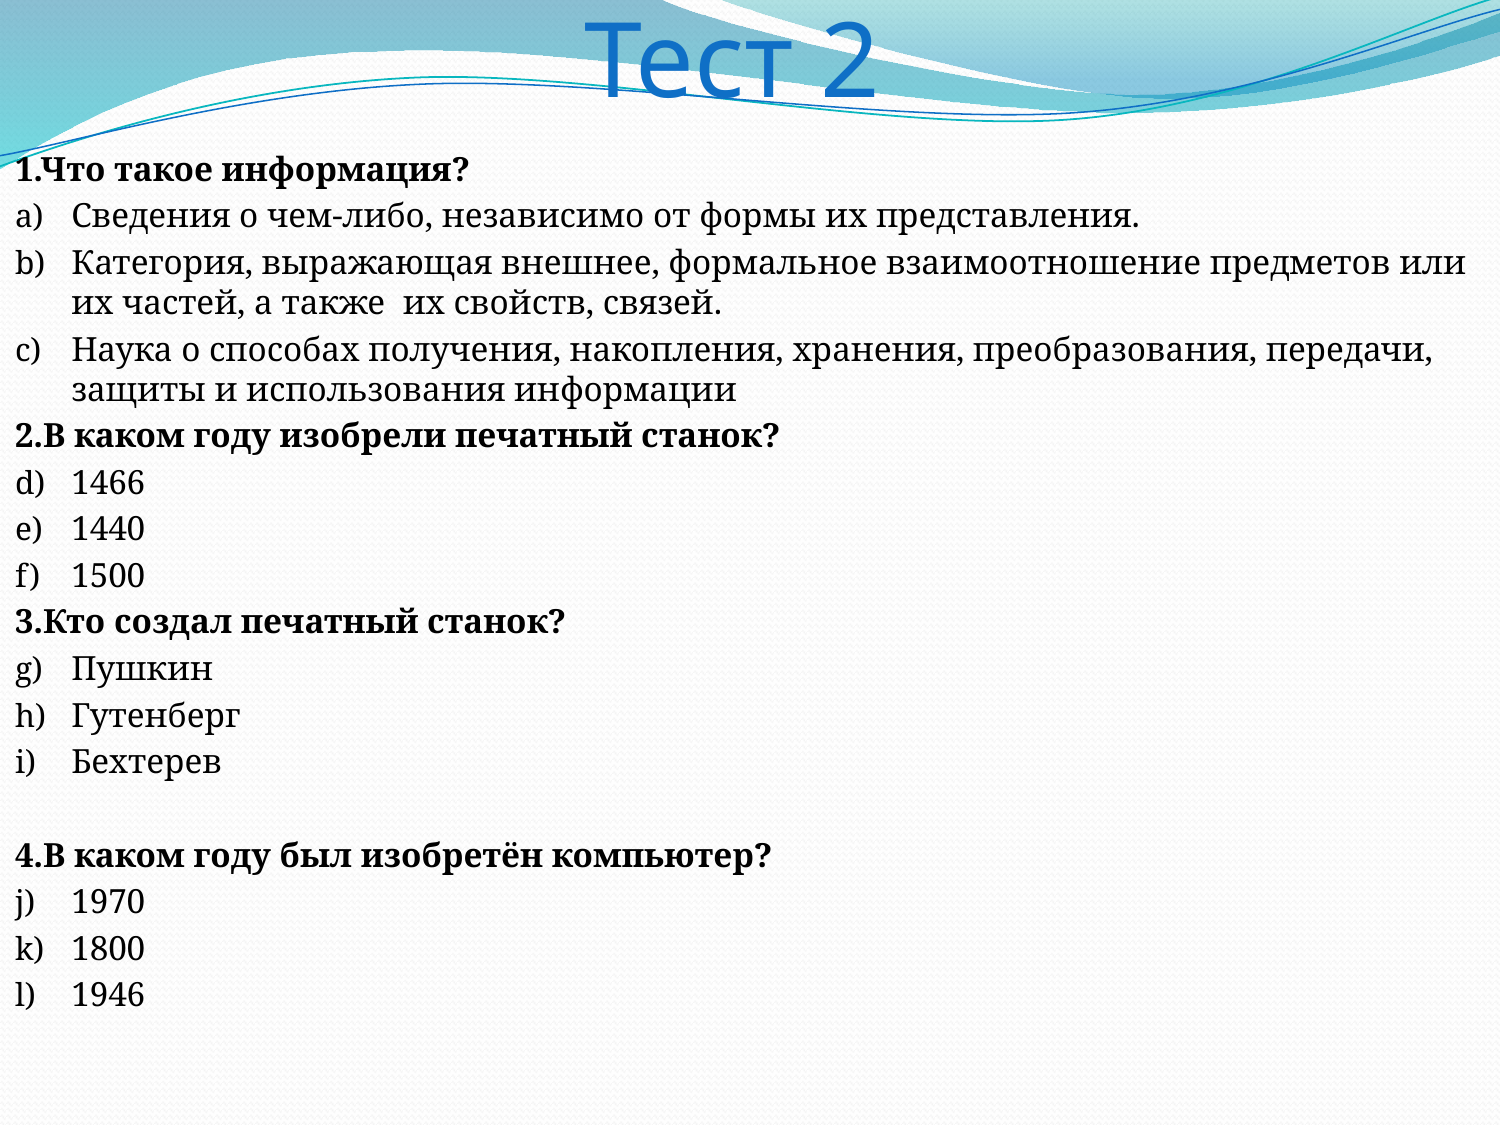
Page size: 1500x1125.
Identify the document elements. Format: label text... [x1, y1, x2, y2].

list 1.Что такое информация? Сведения о чем-либо, независимо от формы их представления. Категория, выражающая внешнее, формальное взаимоотношение предметов или их частей, а также их свойств, связей. Наука о способах получения, накопления, хранения, преобразования, передачи, защиты и использования информации 2.В каком году изобрели печатный станок? 1466 1440 1500 3.Кто создал печатный станок? Пушкин Гутенберг Бехтерев 4.В каком году был изобретён компьютер? 1970 1800 1946 [0, 140, 1500, 1125]
title Тест 2 [0, 23, 1466, 119]
